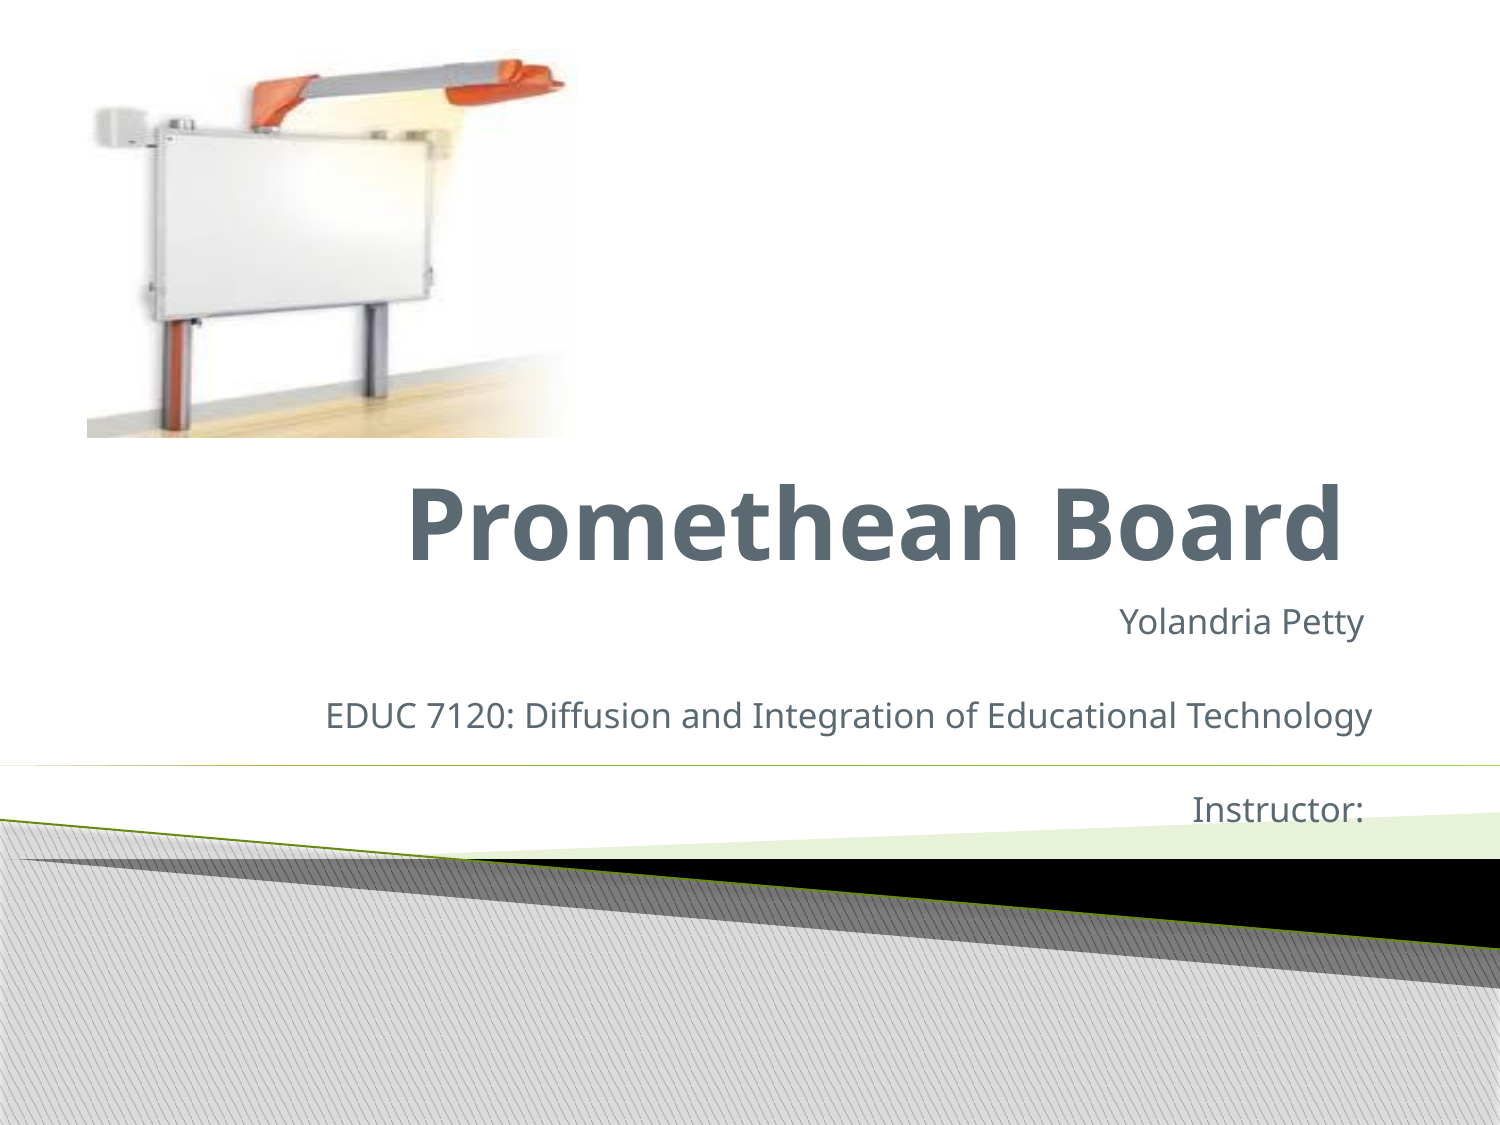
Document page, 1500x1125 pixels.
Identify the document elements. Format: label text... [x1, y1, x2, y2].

subtitle Yolandria Petty EDUC 7120: Diffusion and Integration of Educational Technology Instructor: [112, 592, 1388, 838]
picture [5, 859, 1500, 989]
picture [87, 49, 578, 438]
title Promethean Board [112, 287, 1388, 588]
